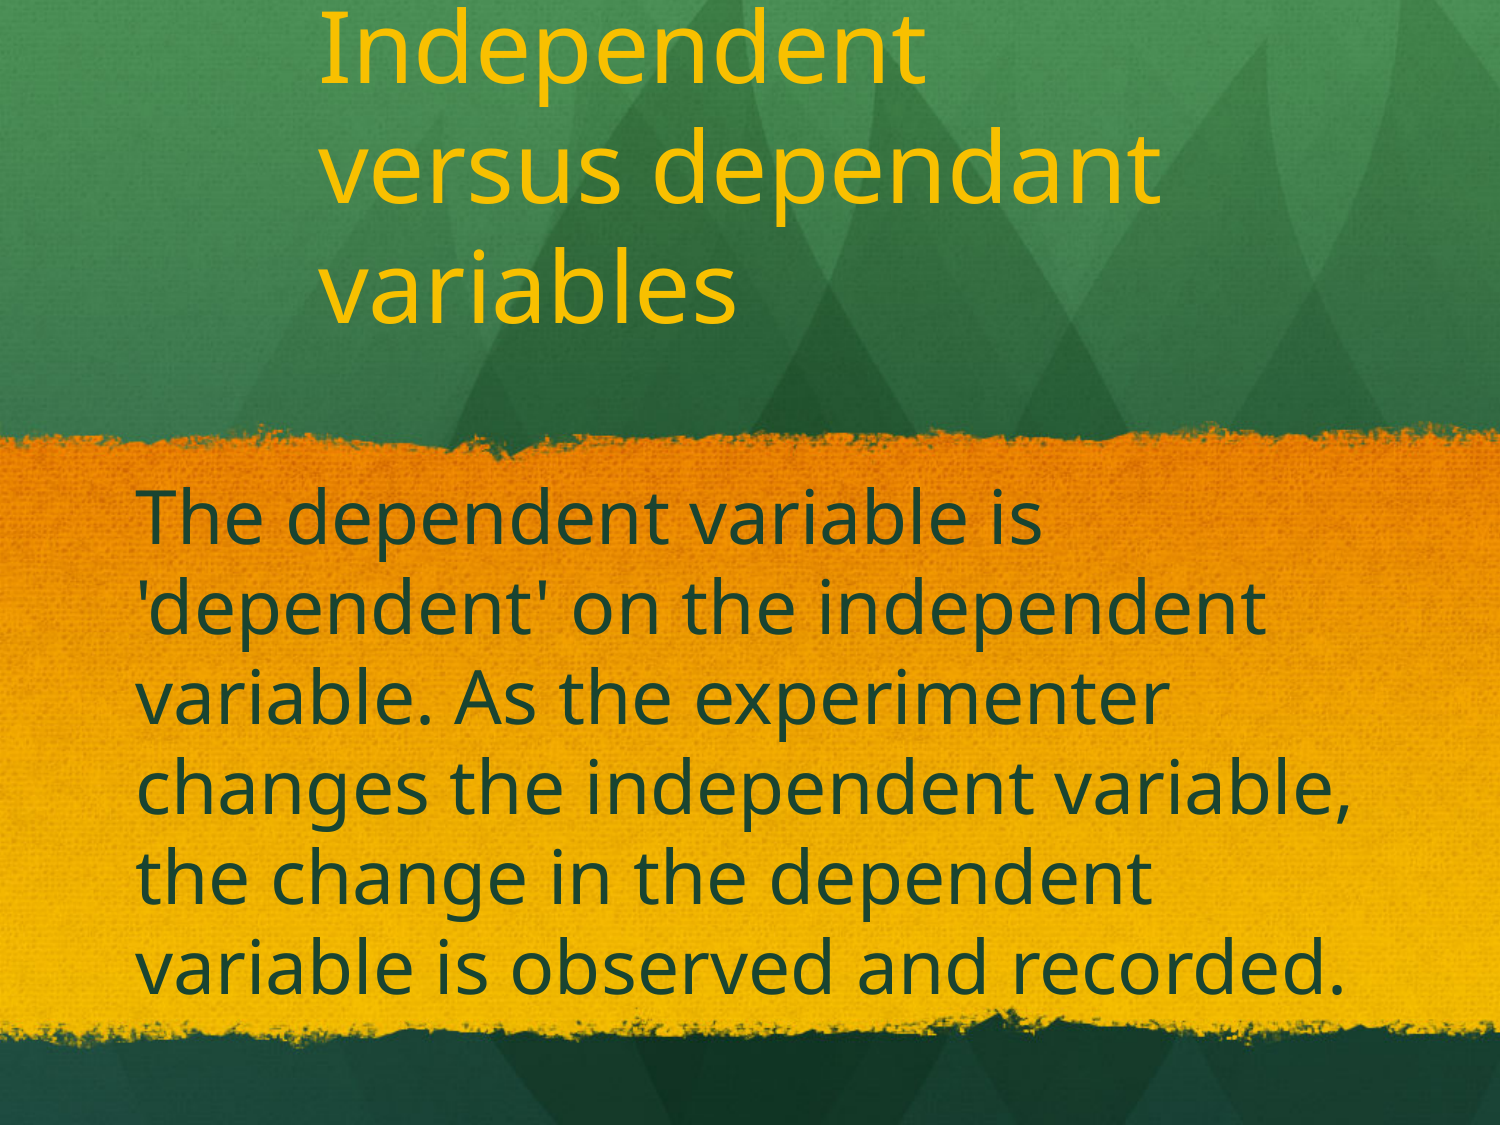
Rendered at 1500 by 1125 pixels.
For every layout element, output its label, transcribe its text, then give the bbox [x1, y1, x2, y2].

subtitle The dependent variable is 'dependent' on the independent variable. As the experimenter changes the independent variable, the change in the dependent variable is observed and recorded. [120, 461, 1377, 960]
title Independent versus dependant variables [303, 109, 1265, 351]
picture [0, 0, 1500, 1125]
